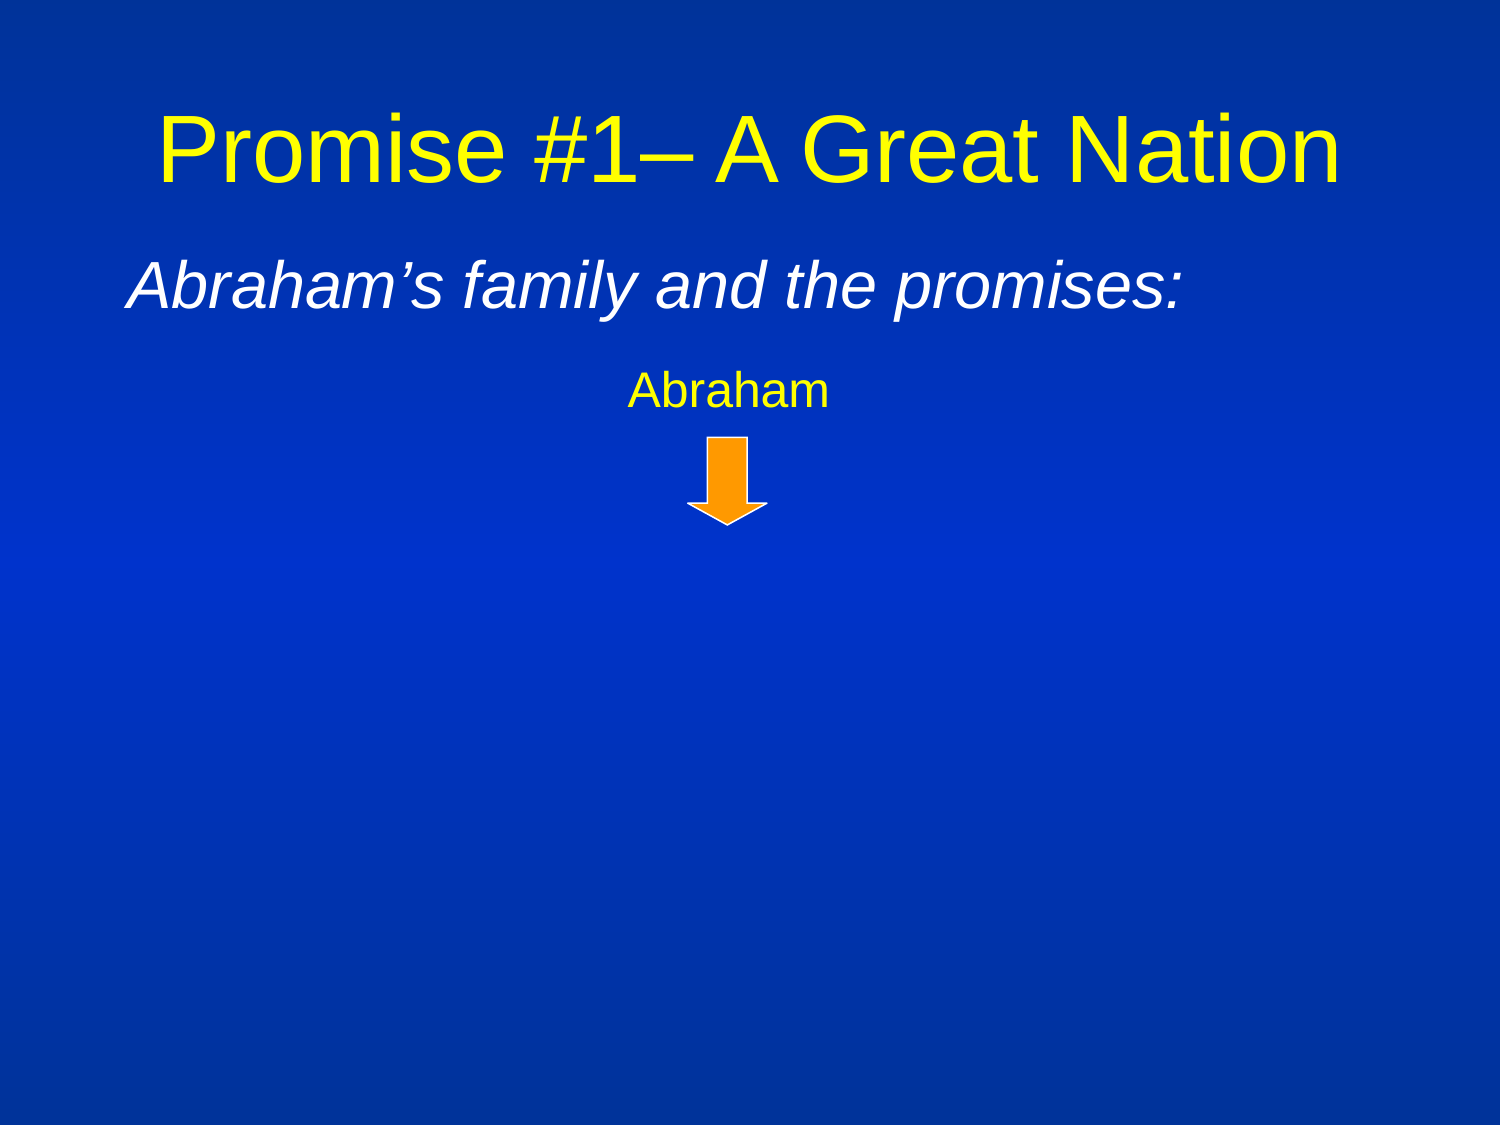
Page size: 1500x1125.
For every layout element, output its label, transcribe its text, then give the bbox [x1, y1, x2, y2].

text_box Abraham [612, 349, 846, 425]
list Abraham’s family and the promises: [112, 249, 1388, 338]
text_box [687, 437, 768, 525]
title Promise #1– A Great Nation [37, 50, 1463, 238]
